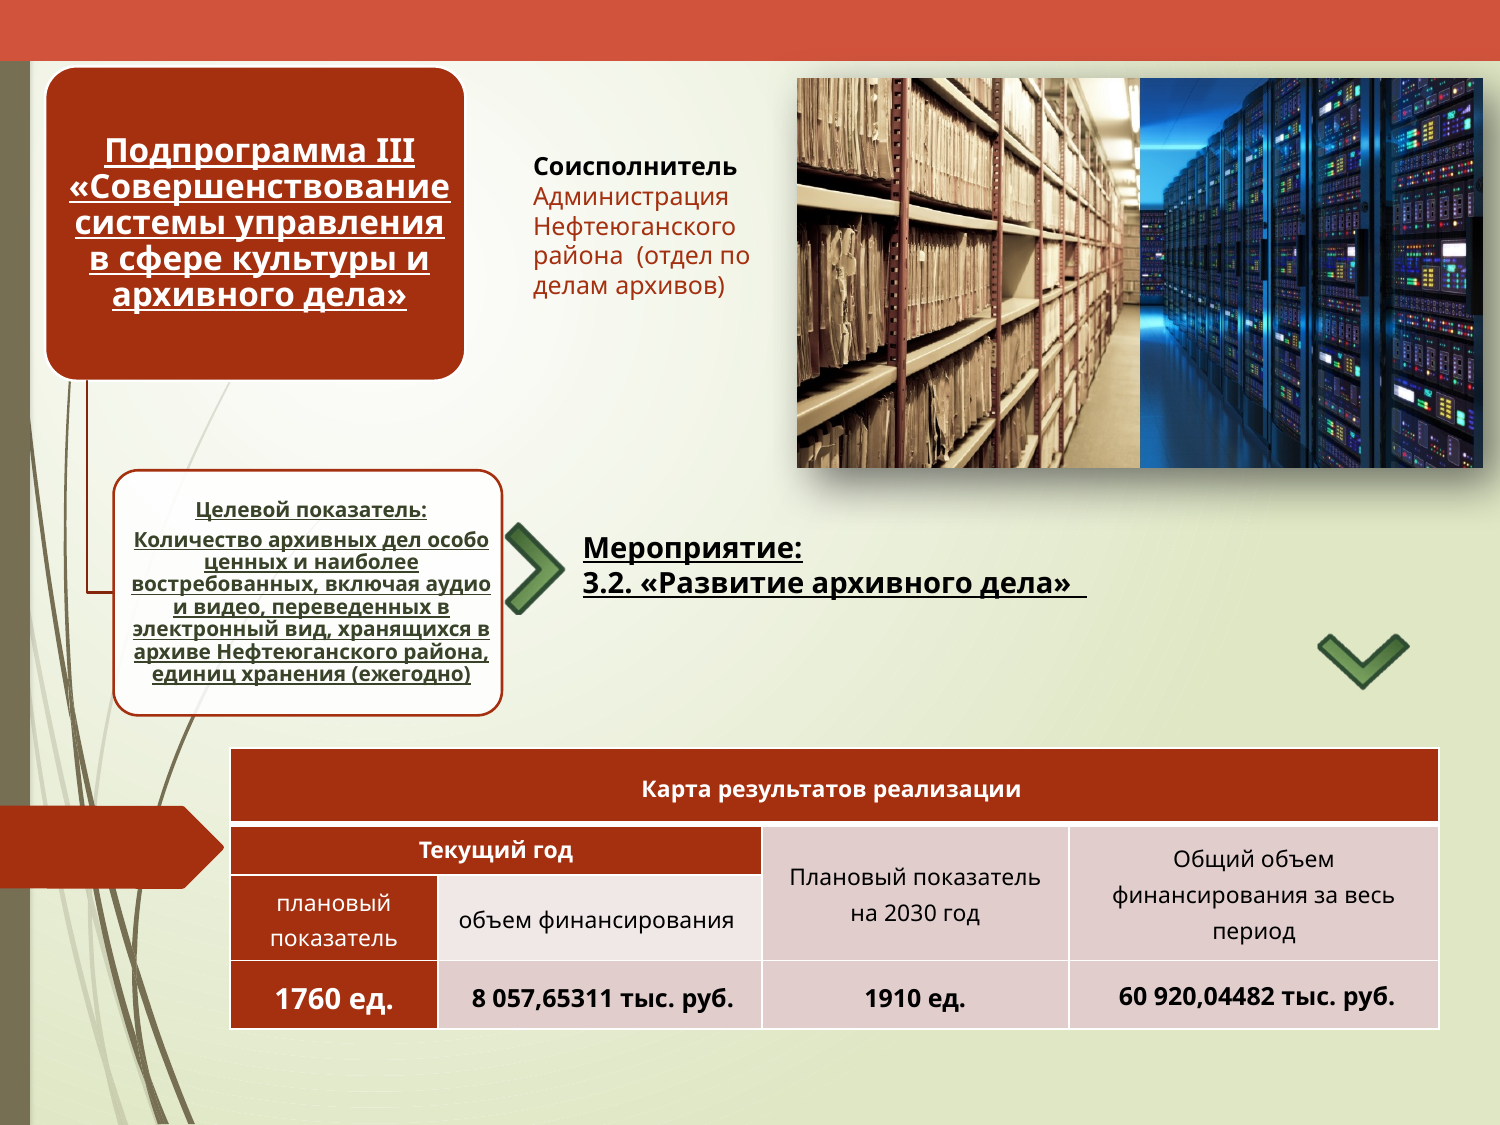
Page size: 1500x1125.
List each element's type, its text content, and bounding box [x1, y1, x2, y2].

text_box Соисполнитель Администрация Нефтеюганского района (отдел по делам архивов) [518, 142, 792, 308]
table_cell Общий объем финансирования за весь период [1070, 827, 1438, 960]
table_cell Текущий год [231, 827, 761, 874]
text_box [29, 68, 503, 752]
table_cell Плановый показатель на 2030 год [763, 827, 1068, 960]
text_box Мероприятие: 3.2. «Развитие архивного дела» [567, 522, 1483, 642]
table_cell 60 920,04482 тыс. руб. [1070, 961, 1438, 1028]
table_cell 8 057,65311 тыс. руб. [439, 961, 761, 1028]
picture [505, 504, 632, 633]
table_header Карта результатов реализации [231, 749, 1438, 821]
table_cell объем финансирования [439, 876, 761, 960]
table_cell 1760 ед. [231, 961, 437, 1028]
picture [1316, 633, 1410, 752]
picture [0, 0, 1500, 61]
picture [796, 77, 1483, 469]
table_cell плановый показатель [231, 876, 437, 960]
table_cell 1910 ед. [763, 961, 1068, 1028]
